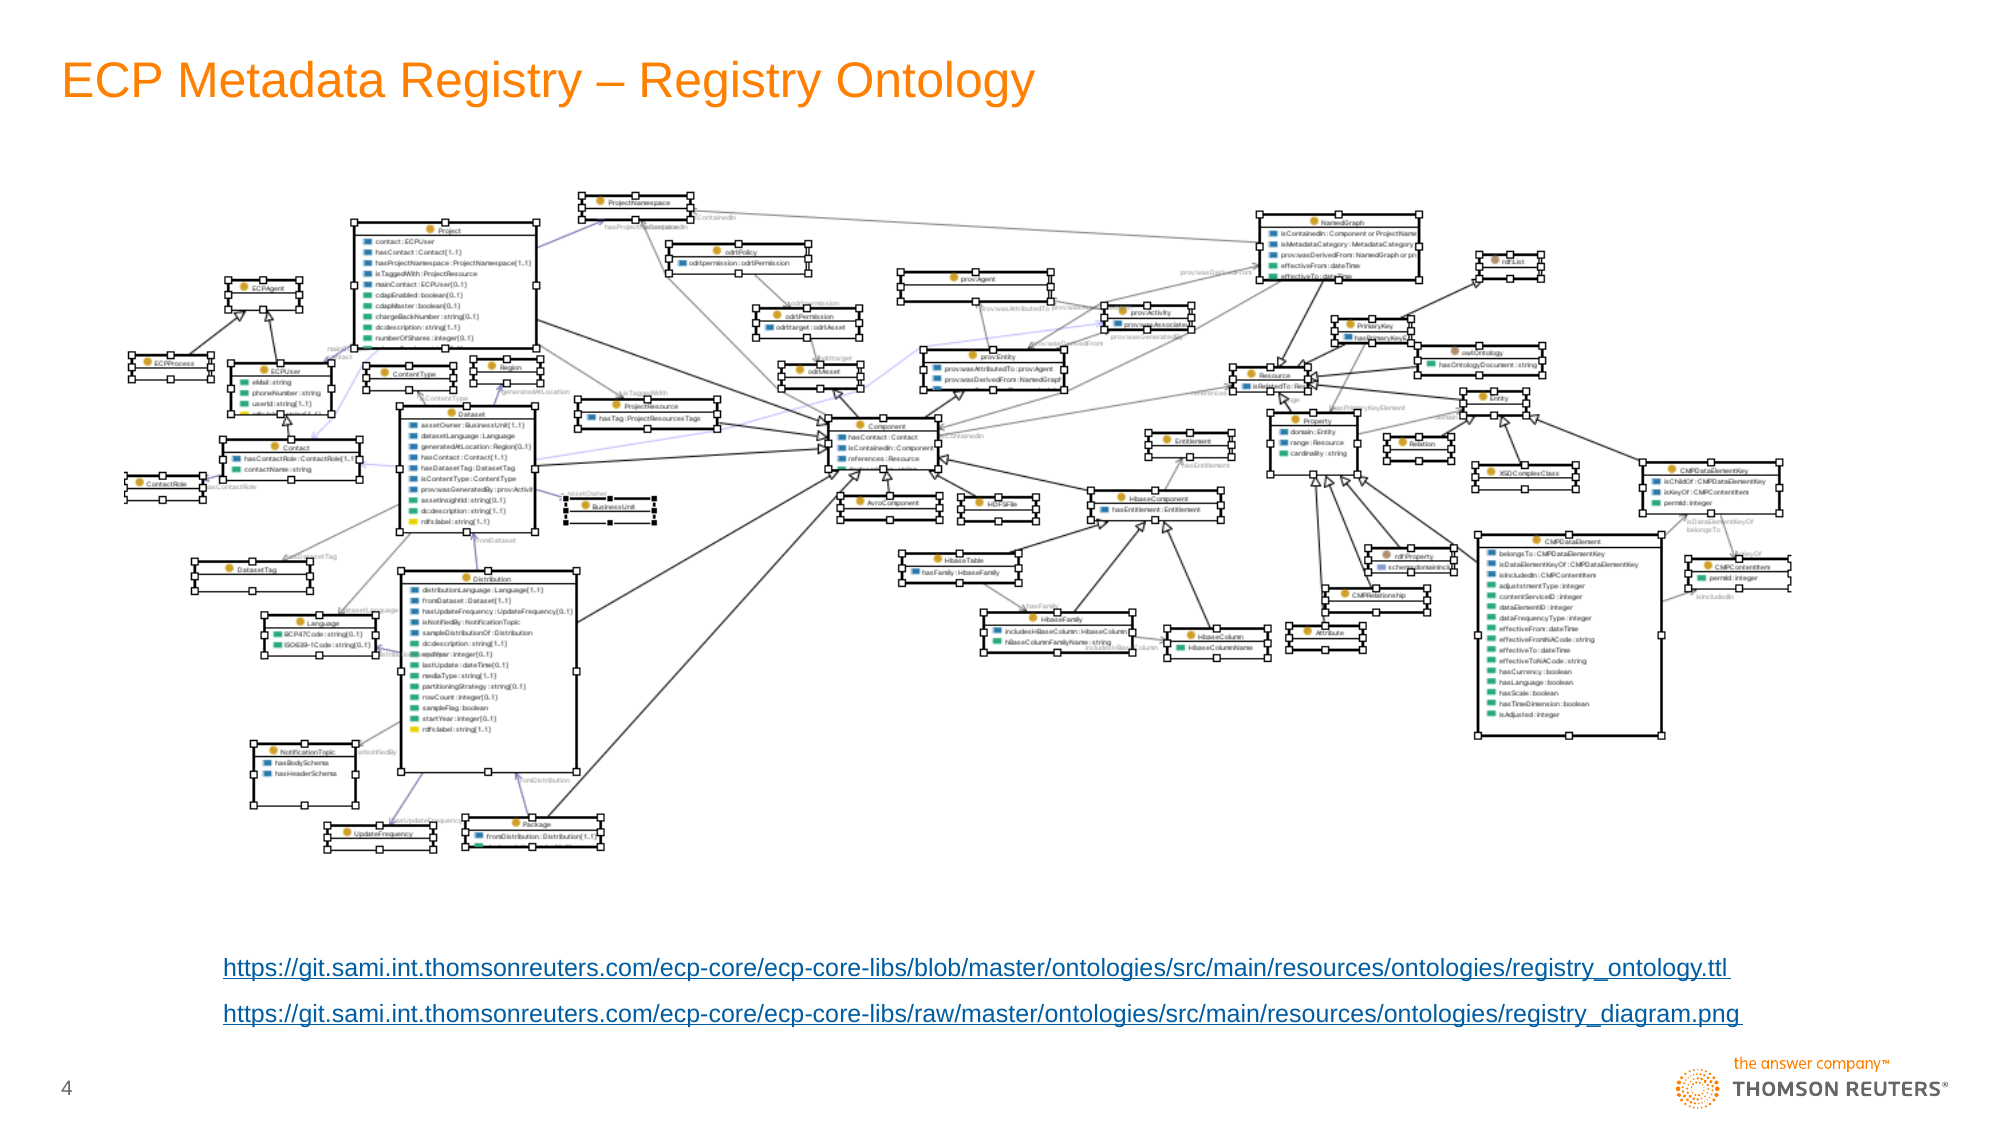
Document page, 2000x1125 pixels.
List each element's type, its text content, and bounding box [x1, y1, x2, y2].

picture [124, 140, 1805, 945]
title ECP Metadata Registry – Registry Ontology [61, 47, 1750, 118]
slide_number 4 [61, 1074, 125, 1125]
list https://git.sami.int.thomsonreuters.com/ecp-core/ecp-core-libs/blob/master/ontologies/src/main/resources/ontologies/registry_ontology.ttl https://git.sami.int.thomsonreuters.com/ecp-core/ecp-core-libs/raw/master/ontologies/src/main/resources/ontologies/registry_diagram.png [72, 951, 1762, 1052]
